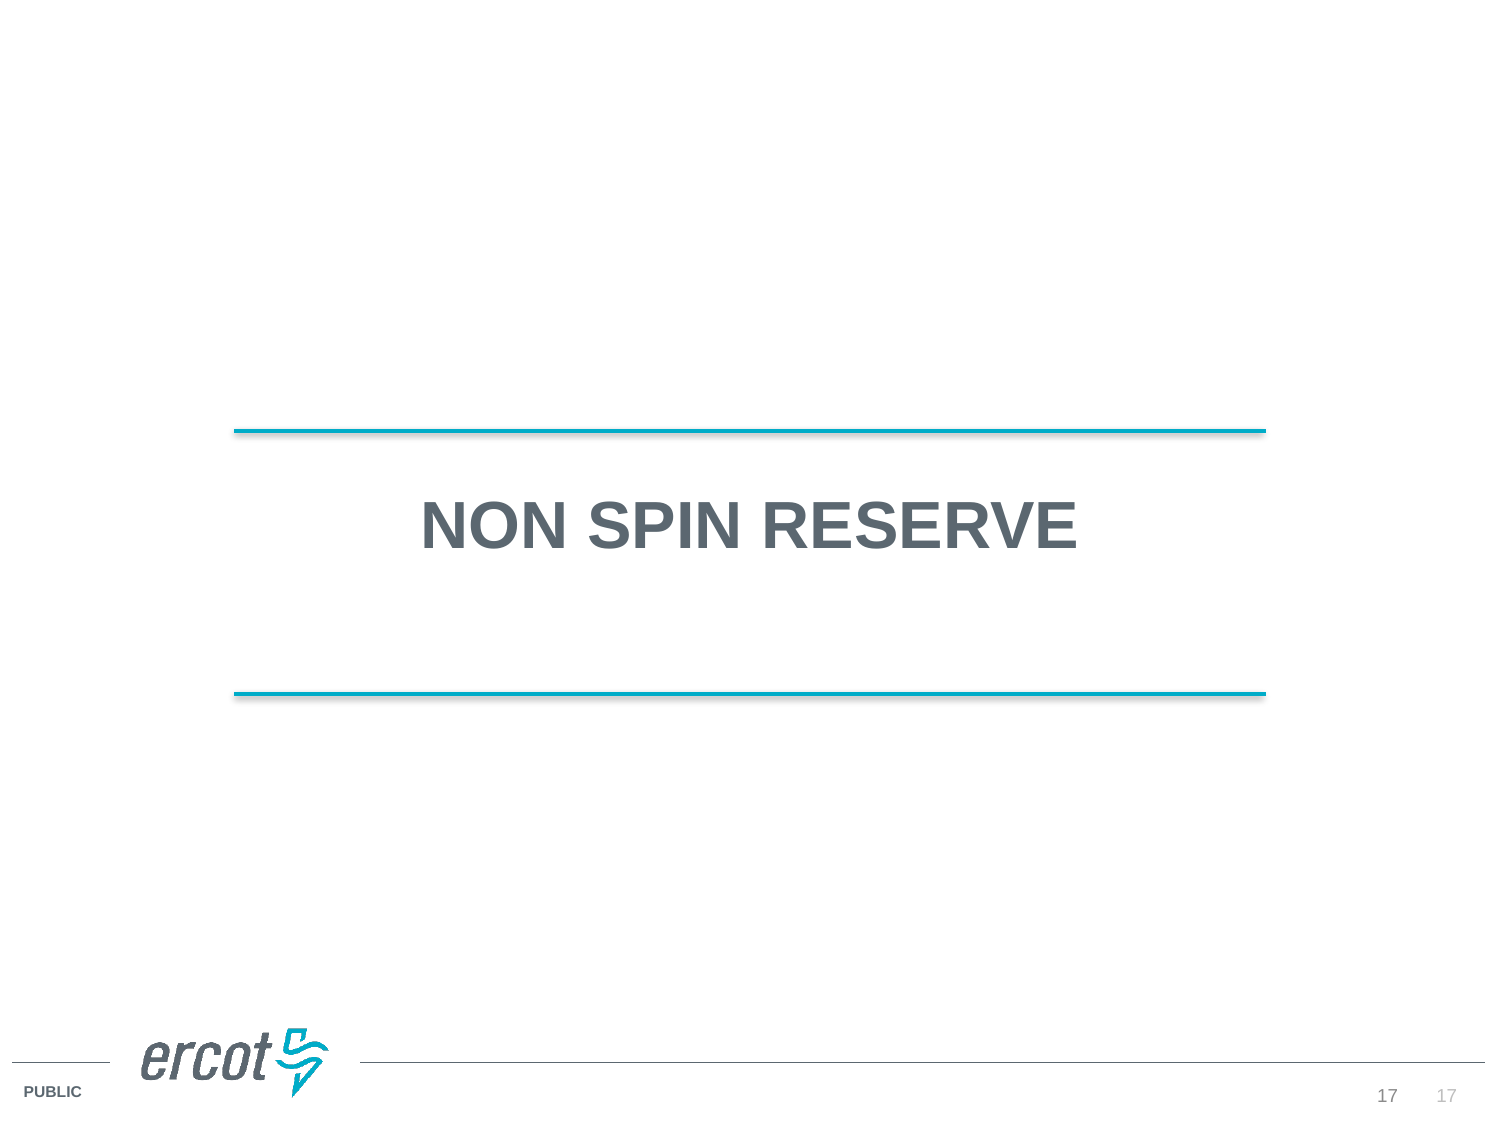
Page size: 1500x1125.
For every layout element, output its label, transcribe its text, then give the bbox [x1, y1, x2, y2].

slide_number 17 [1350, 1077, 1425, 1113]
list Non Spin Reserve [234, 474, 1266, 638]
picture [137, 1024, 332, 1100]
